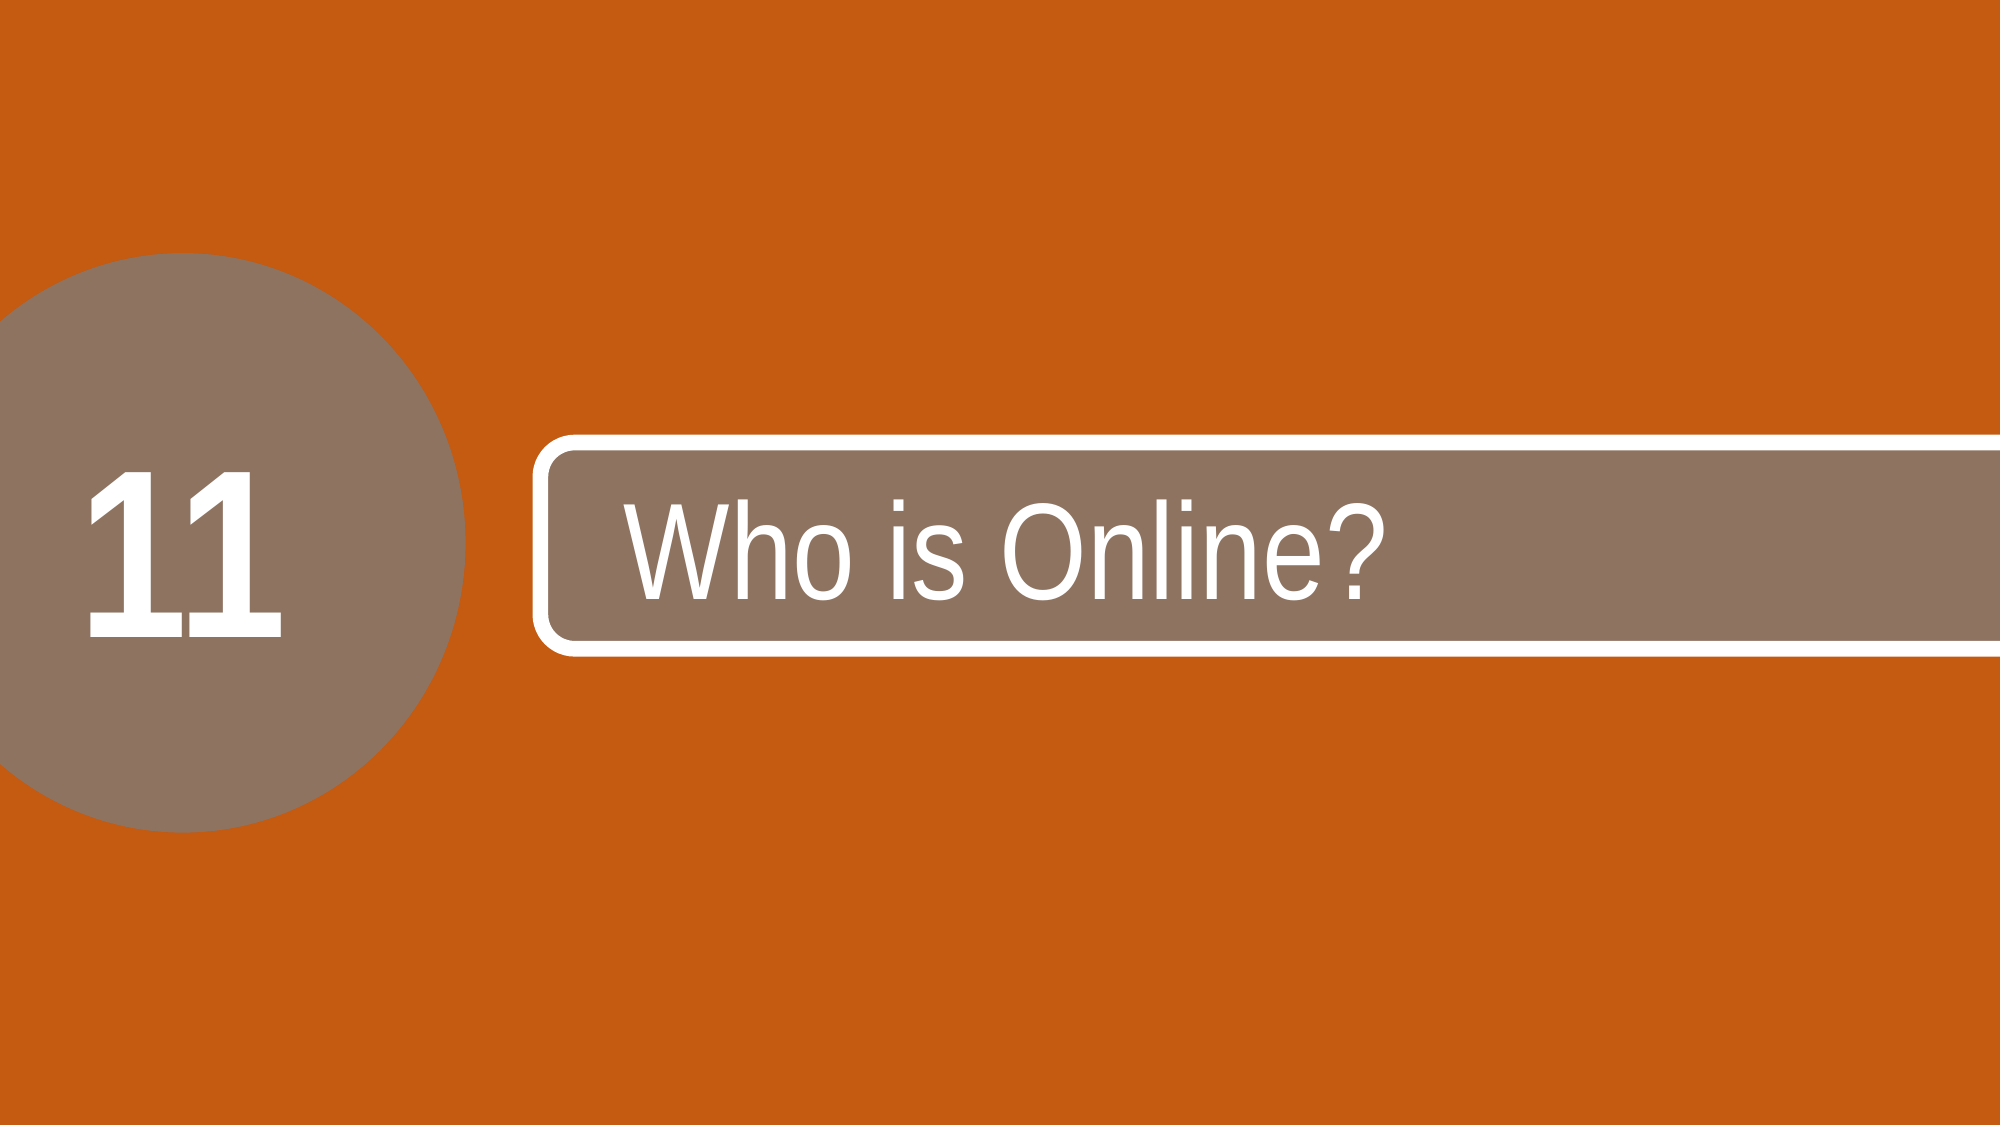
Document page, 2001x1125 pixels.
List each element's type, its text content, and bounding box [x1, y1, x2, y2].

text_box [0, 253, 466, 833]
text_box Who is Online? [609, 454, 1916, 635]
text_box [539, 441, 2000, 650]
